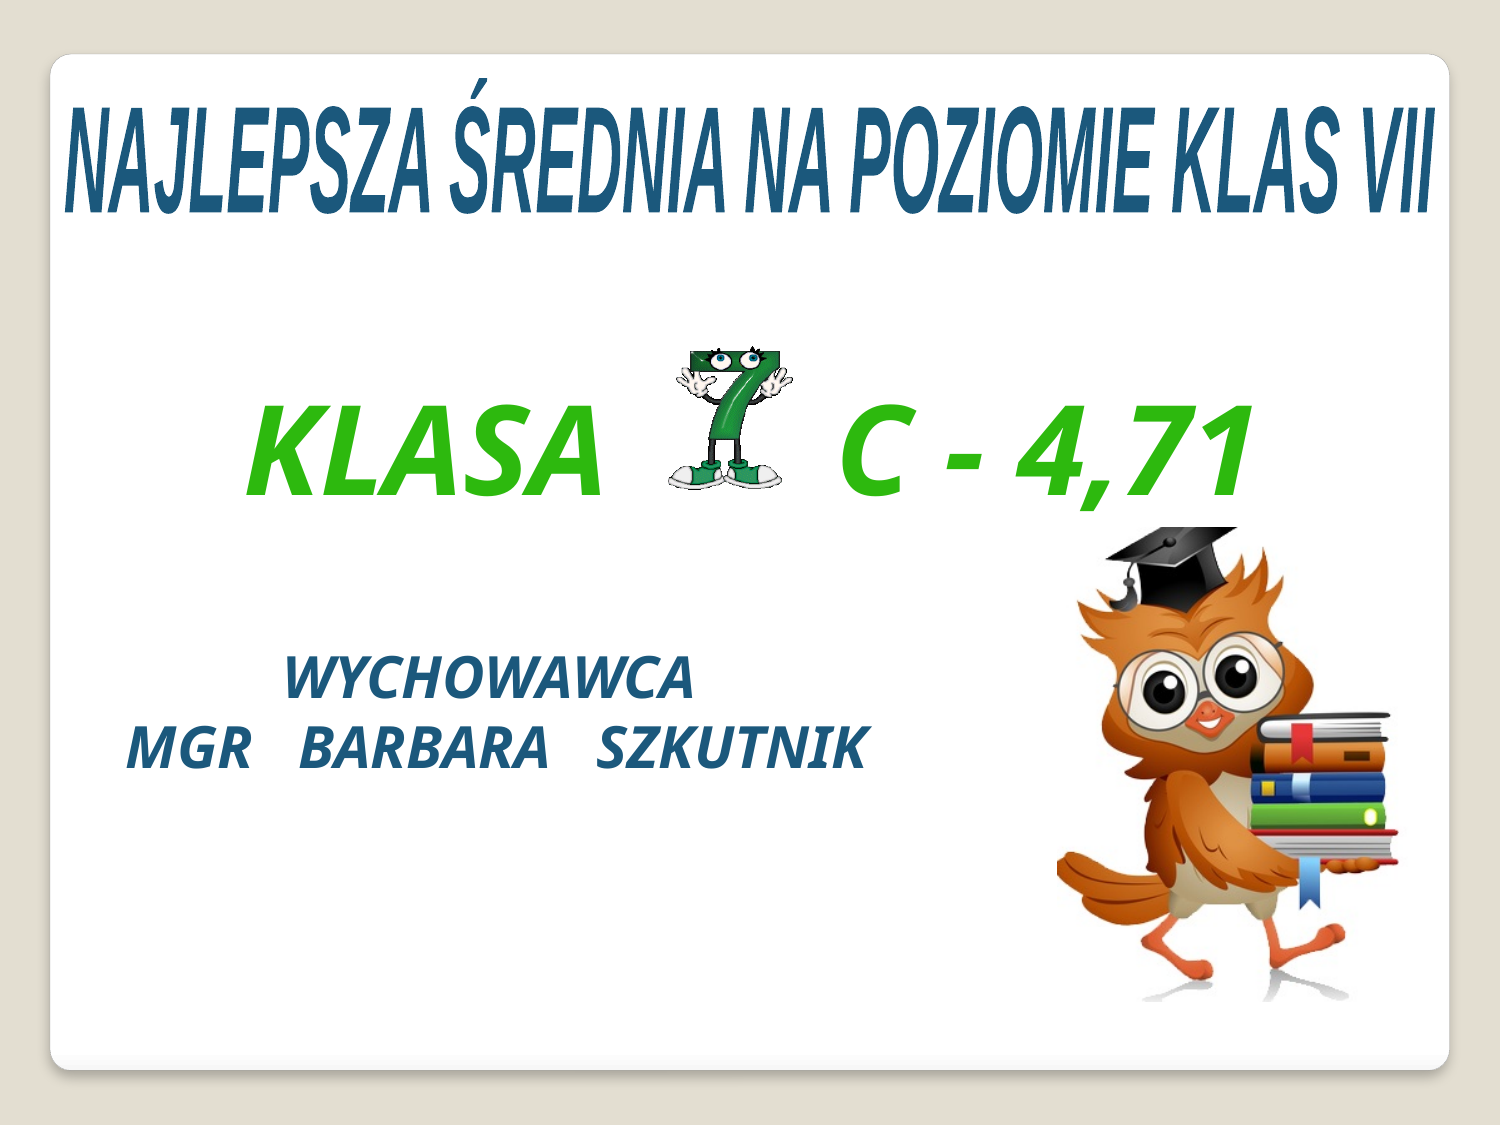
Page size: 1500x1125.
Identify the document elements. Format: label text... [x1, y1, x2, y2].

picture [643, 325, 810, 492]
text_box WYCHOWAWCA MGR BARBARA SZKUTNIK [111, 633, 883, 788]
text_box KLASA C - 4,71 [228, 362, 1276, 528]
picture [1056, 526, 1409, 1003]
